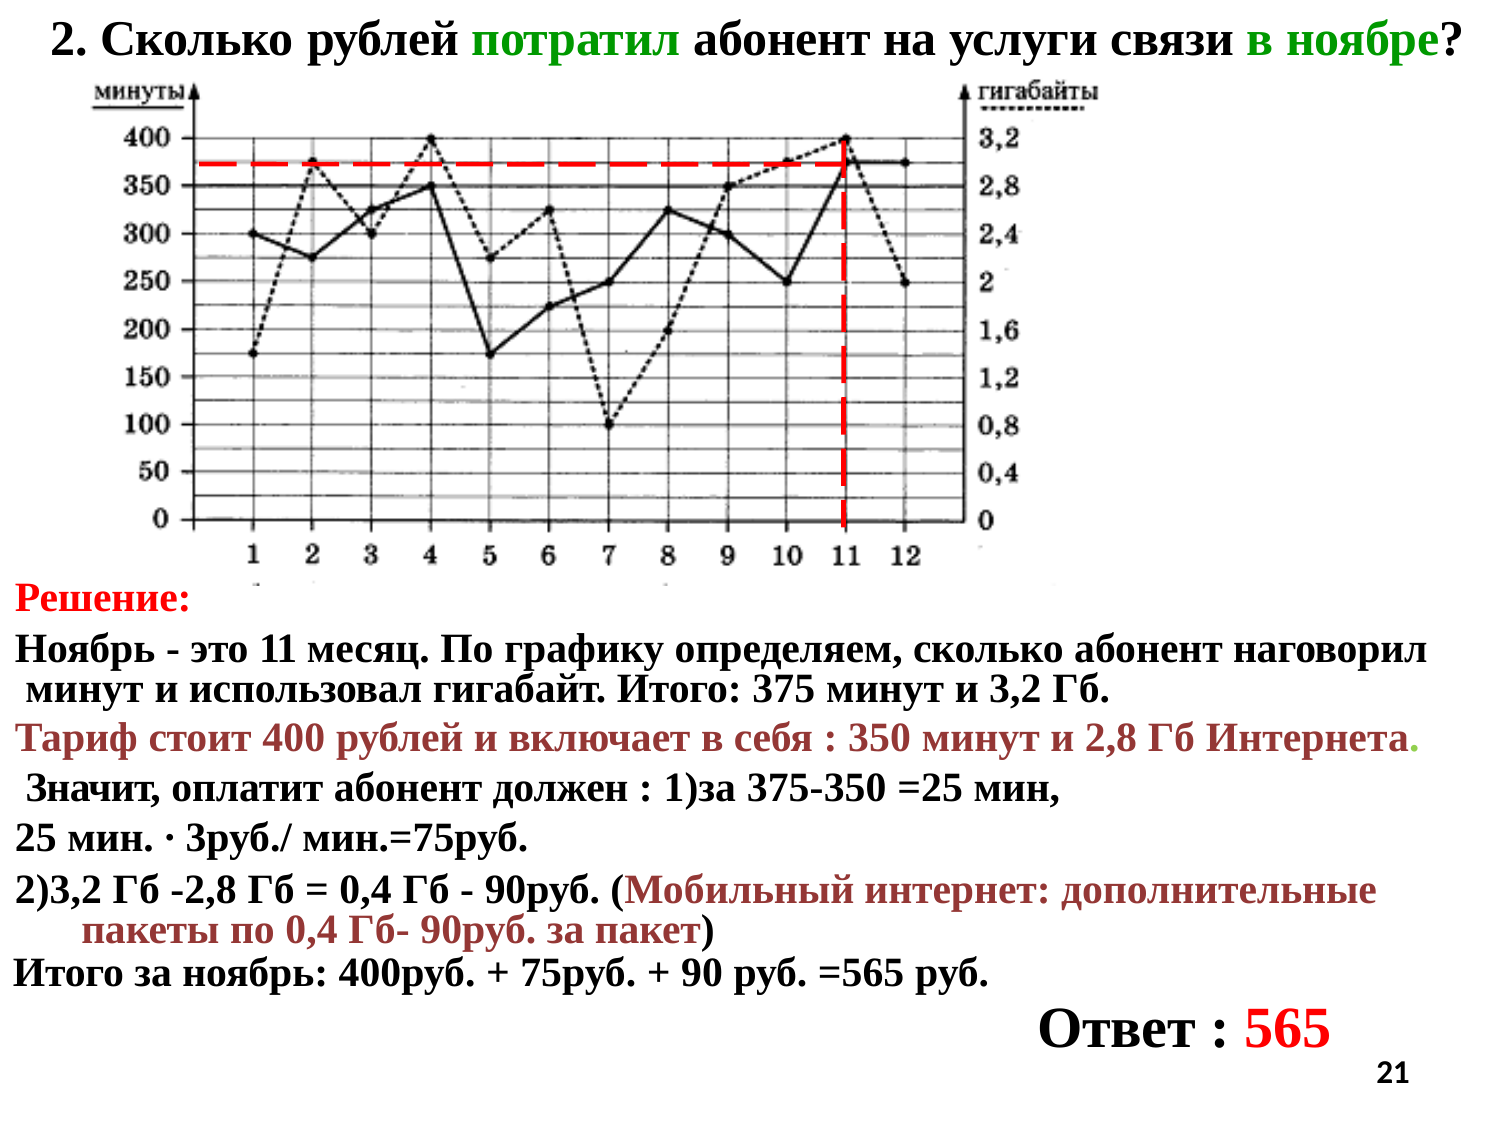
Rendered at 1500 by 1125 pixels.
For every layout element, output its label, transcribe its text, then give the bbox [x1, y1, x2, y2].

title 2. Сколько рублей потратил абонент на услуги связи в ноябре? [48, 3, 1480, 194]
slide_number 21 [1370, 1056, 1417, 1125]
picture [58, 58, 1105, 587]
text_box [196, 137, 847, 530]
text_box Решение: Ноябрь - это 11 месяц. По графику определяем, сколько абонент наговорил минут и использовал гигабайт. Итого: 375 минут и 3,2 Гб. Тариф стоит 400 рублей и включает в себя : 350 минут и 2,8 Гб Интернета. Значит, оплатит абонент должен : 1)за 375-350 =25 мин, 25 мин. ∙ 3руб./ мин.=75руб. 2)3,2 Гб -2,8 Гб = 0,4 Гб - 90руб. (Мобильный интернет: дополнительные пакеты по 0,4 Гб- 90руб. за пакет) Итого за ноябрь: 400руб. + 75руб. + 90 руб. =565 руб. Ответ : 565 [12, 568, 1437, 1060]
